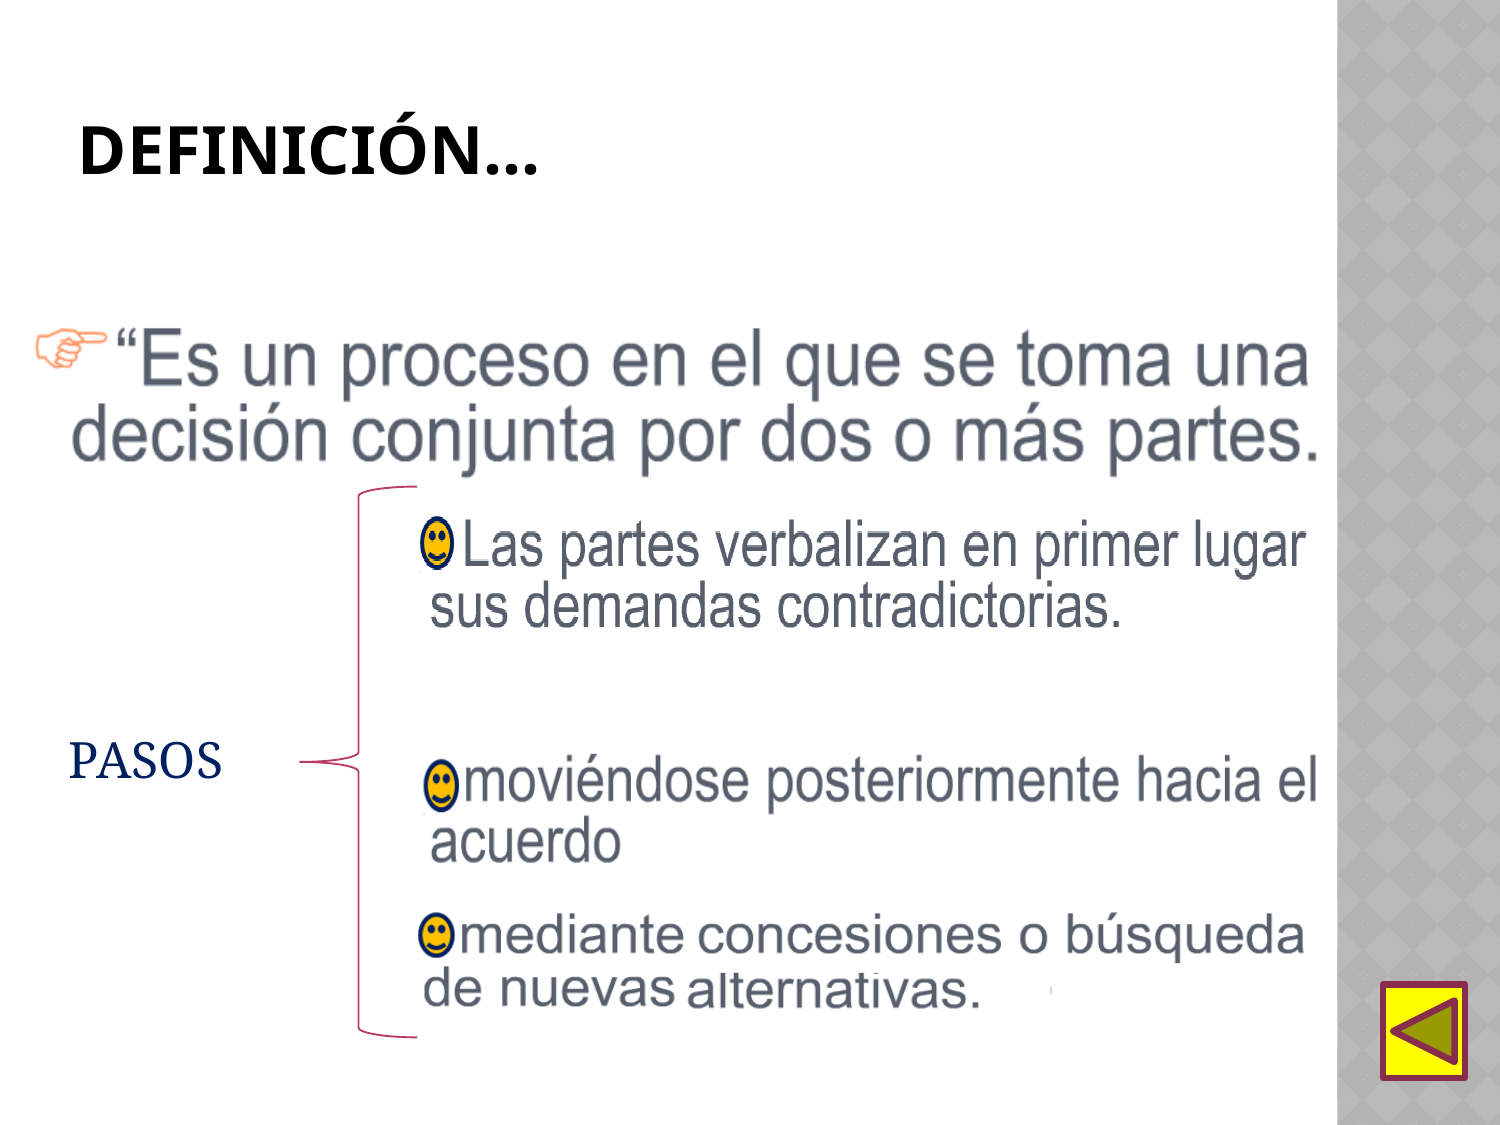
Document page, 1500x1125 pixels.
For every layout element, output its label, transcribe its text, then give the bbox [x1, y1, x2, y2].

title DEFINICIÓN… [70, 0, 1259, 188]
picture [34, 315, 1327, 483]
text_box [298, 492, 418, 1039]
text_box [1380, 981, 1468, 1081]
text_box PASOS [53, 720, 300, 796]
picture [416, 509, 1309, 635]
picture [409, 749, 1325, 868]
picture [416, 908, 1309, 1015]
